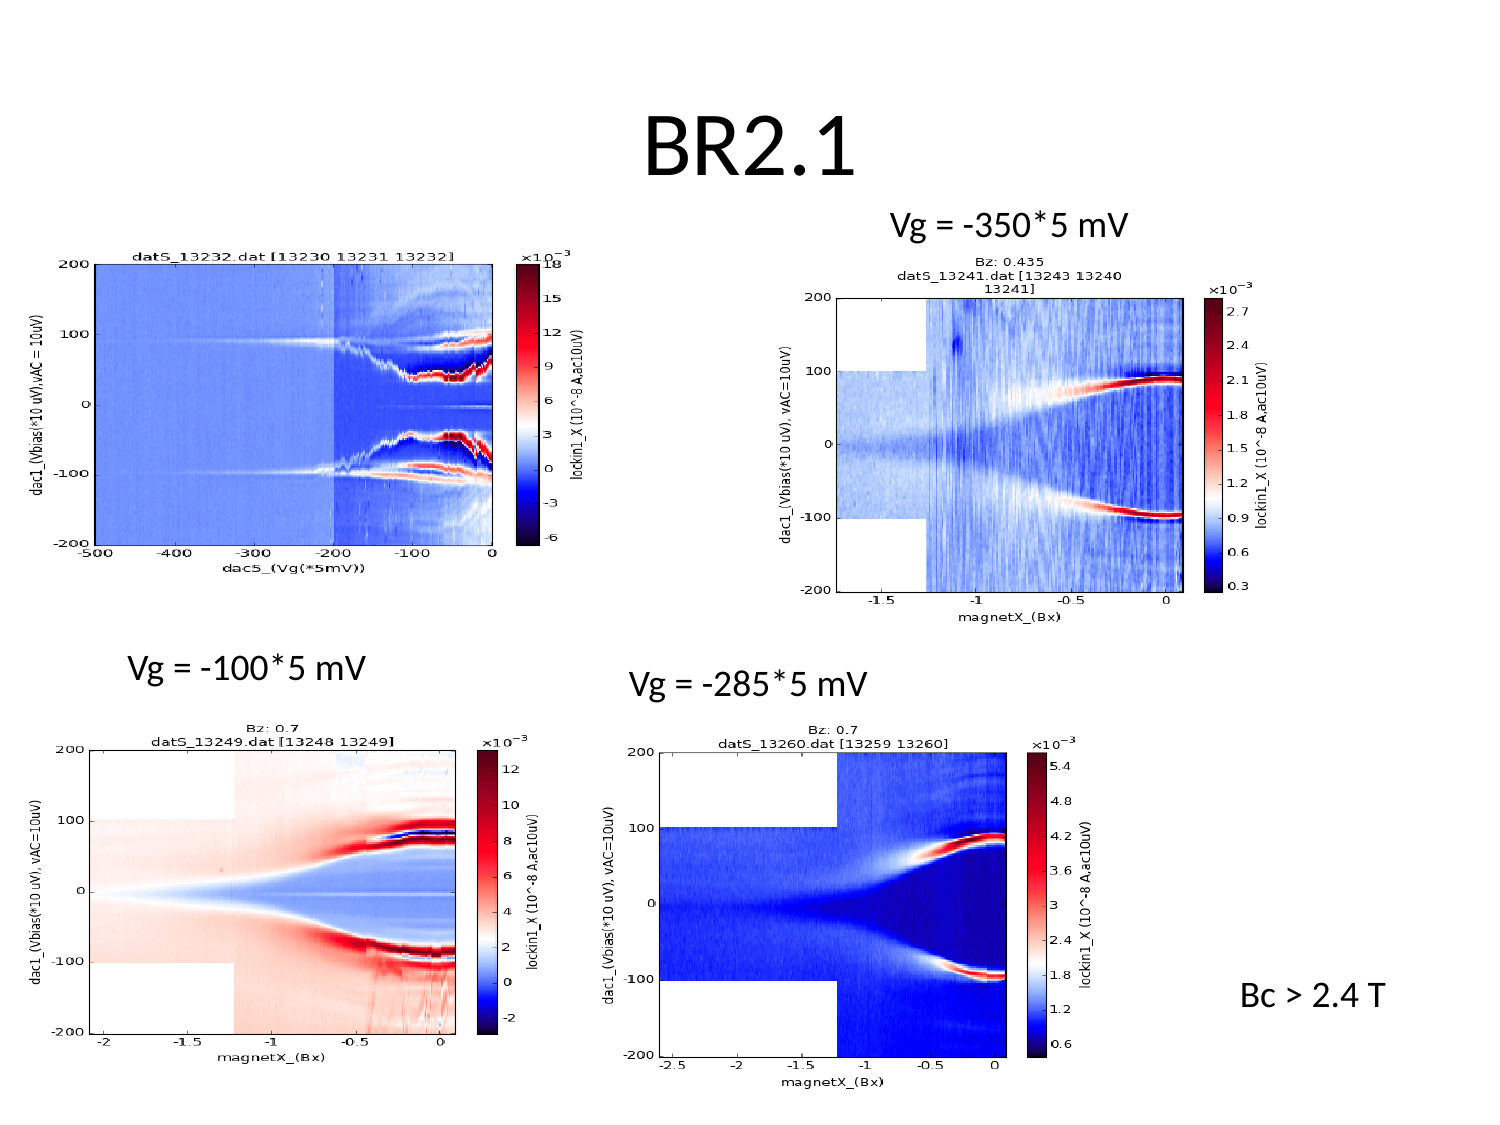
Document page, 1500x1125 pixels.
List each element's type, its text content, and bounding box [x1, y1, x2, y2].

text_box Vg = -285*5 mV [614, 651, 915, 710]
picture [13, 712, 563, 1076]
title BR2.1 [75, 45, 1425, 233]
picture [764, 244, 1286, 637]
picture [12, 237, 610, 585]
text_box Vg = -350*5 mV [874, 192, 1175, 243]
picture [587, 712, 1109, 1101]
text_box Bc > 2.4 T [1224, 962, 1475, 1023]
text_box Vg = -100*5 mV [112, 635, 413, 696]
